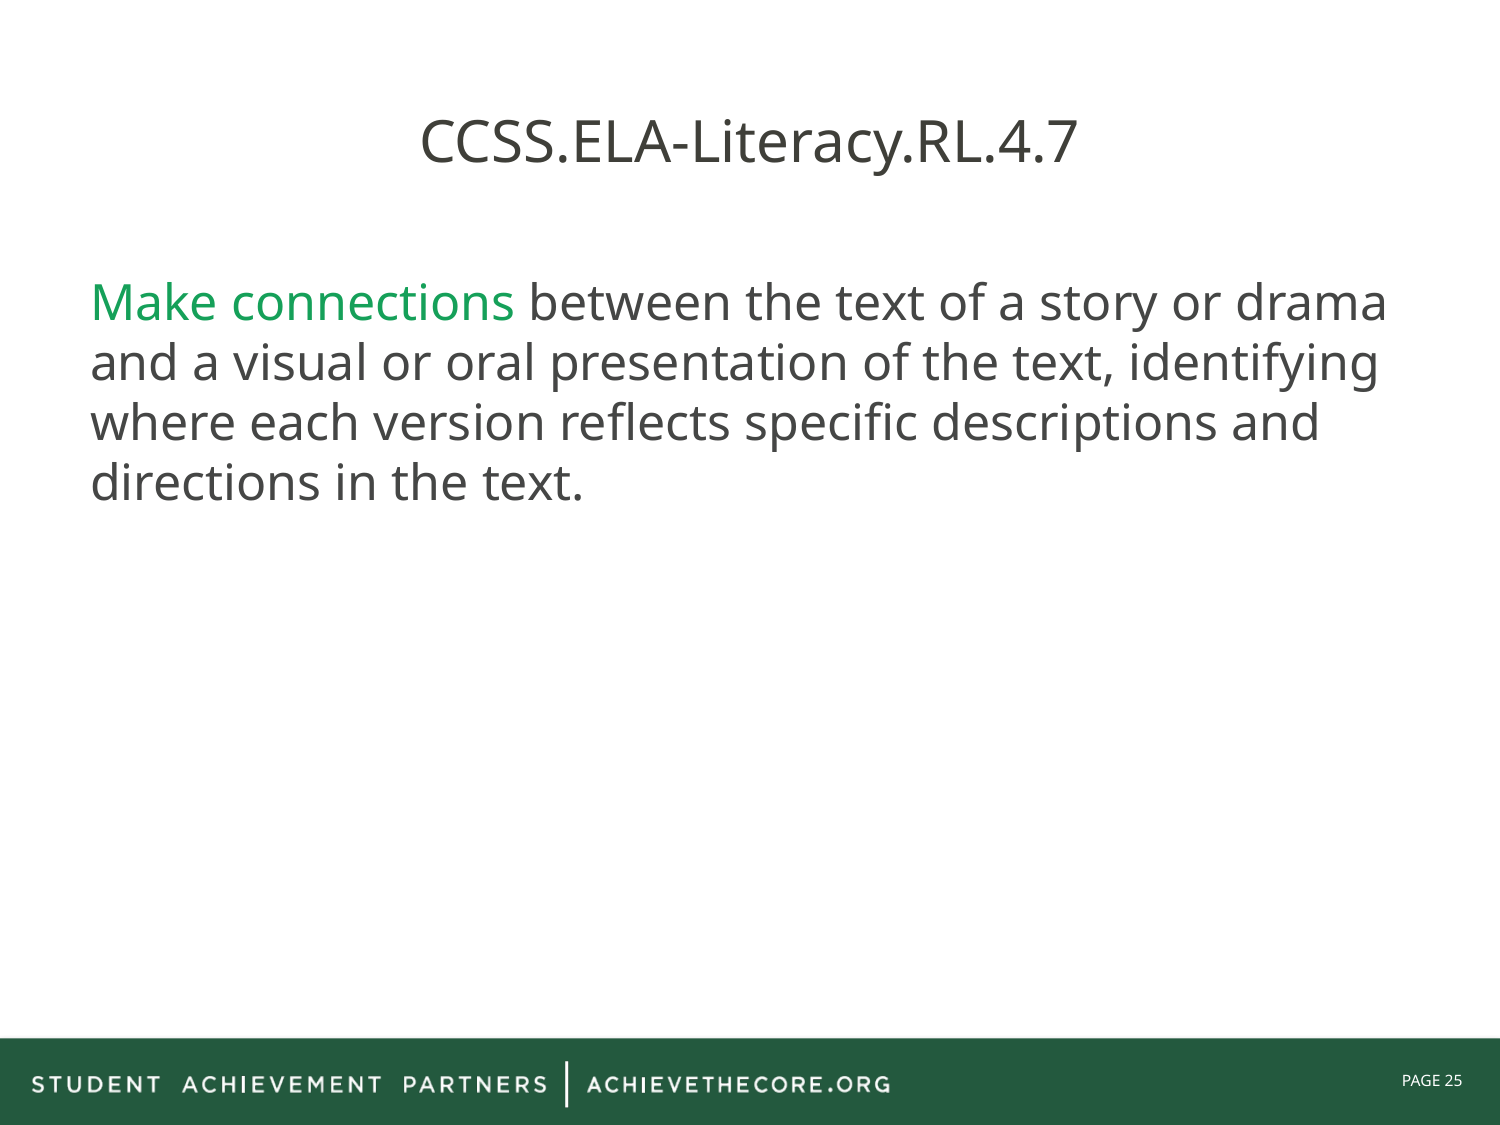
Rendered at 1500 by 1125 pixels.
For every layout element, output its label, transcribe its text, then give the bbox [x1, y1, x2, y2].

title CCSS.ELA-Literacy.RL.4.7 [75, 45, 1425, 233]
list Make connections between the text of a story or drama and a visual or oral presentation of the text, identifying where each version reflects specific descriptions and directions in the text. [75, 262, 1425, 1005]
